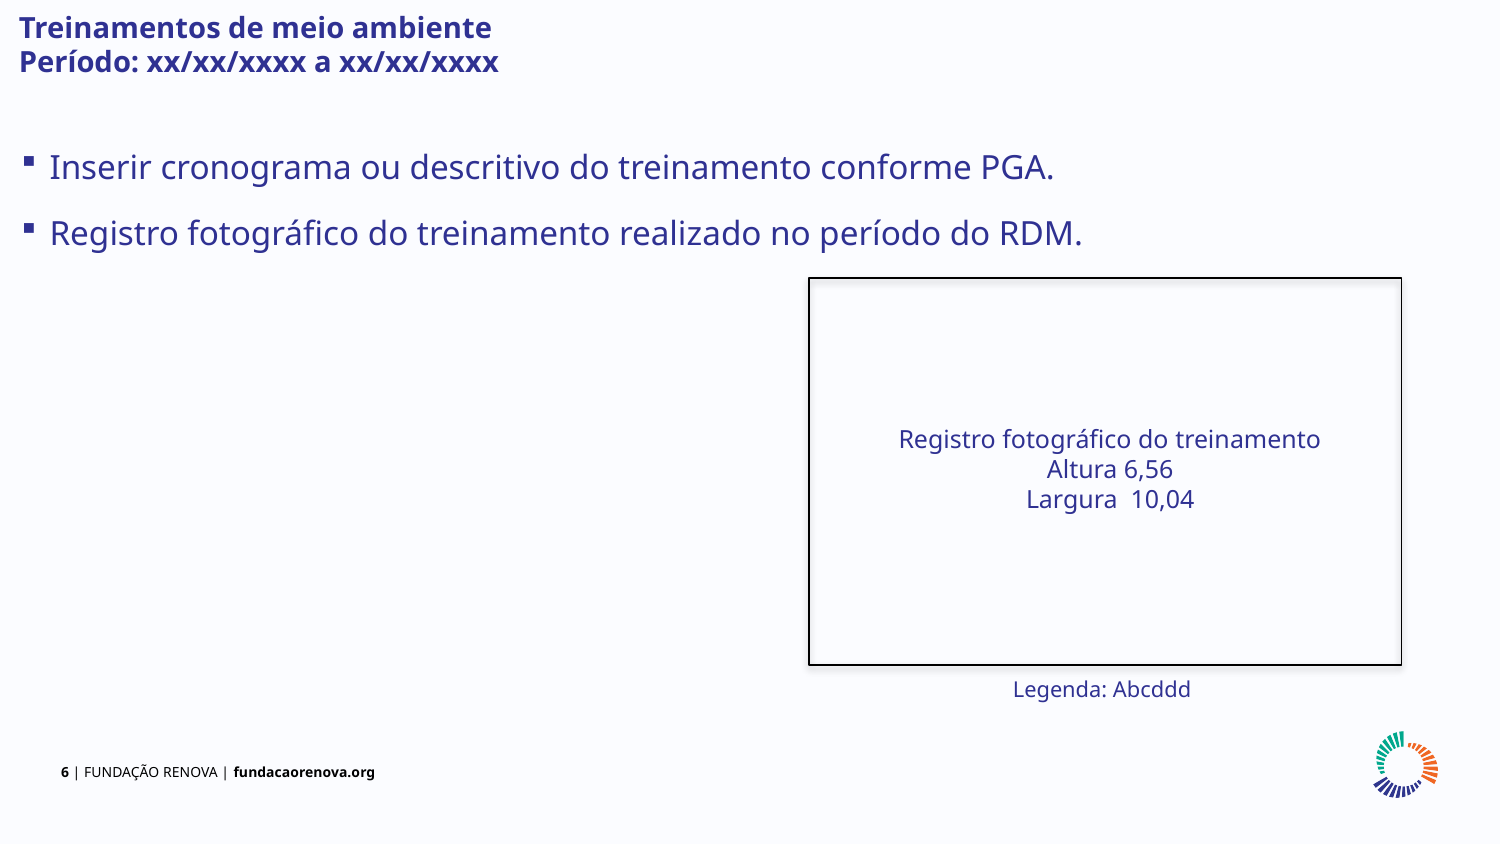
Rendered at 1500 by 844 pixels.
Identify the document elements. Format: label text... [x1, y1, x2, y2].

text_box [808, 277, 1402, 666]
text_box Legenda: Abcddd [998, 668, 1260, 710]
picture [1373, 731, 1438, 798]
text_box Inserir cronograma ou descritivo do treinamento conforme PGA. Registro fotográfico do treinamento realizado no período do RDM. [6, 118, 1460, 260]
text_box Treinamentos de meio ambiente Período: xx/xx/xxxx a xx/xx/xxxx [4, 2, 956, 104]
text_box Registro fotográfico do treinamento Altura 6,56 Largura 10,04 [840, 415, 1380, 566]
